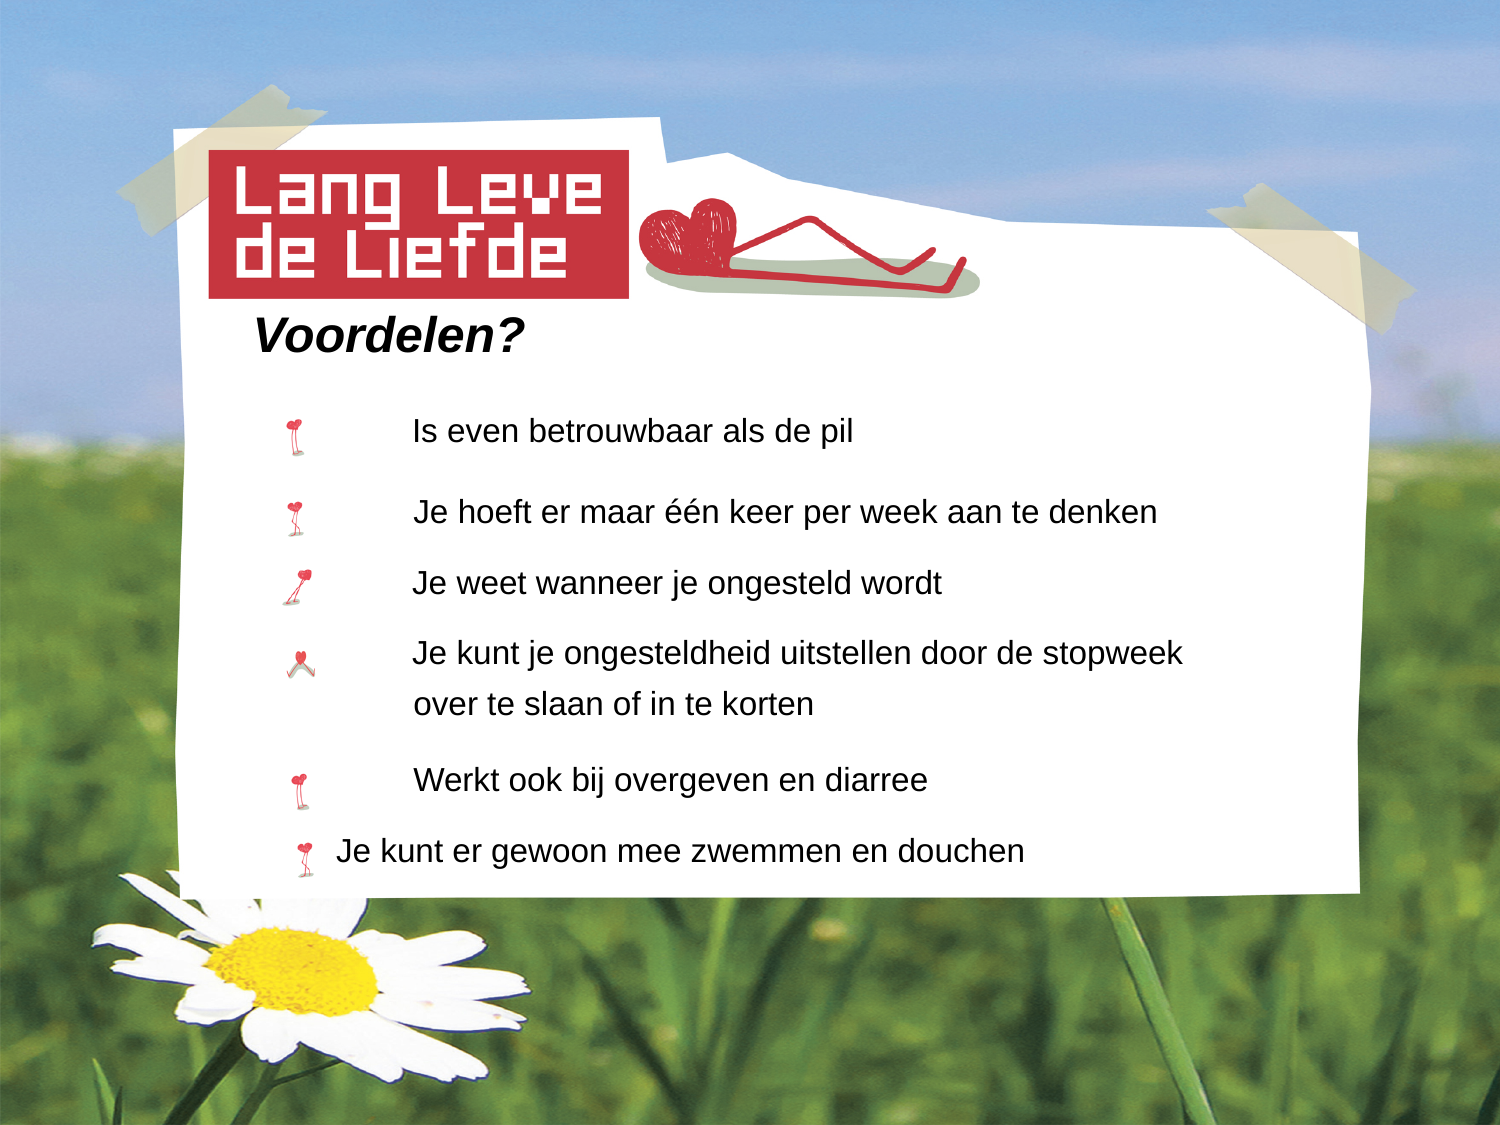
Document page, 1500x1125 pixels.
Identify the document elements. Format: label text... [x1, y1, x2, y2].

list Voordelen? Is even betrouwbaar als de pil Je hoeft er maar één keer per week aan te denken Je weet wanneer je ongesteld wordt Je kunt je ongesteldheid uitstellen door de stopweek over te slaan of in te korten Werkt ook bij overgeven en diarree Je kunt er gewoon mee zwemmen en douchen [237, 294, 1334, 917]
picture [0, 0, 1500, 1125]
